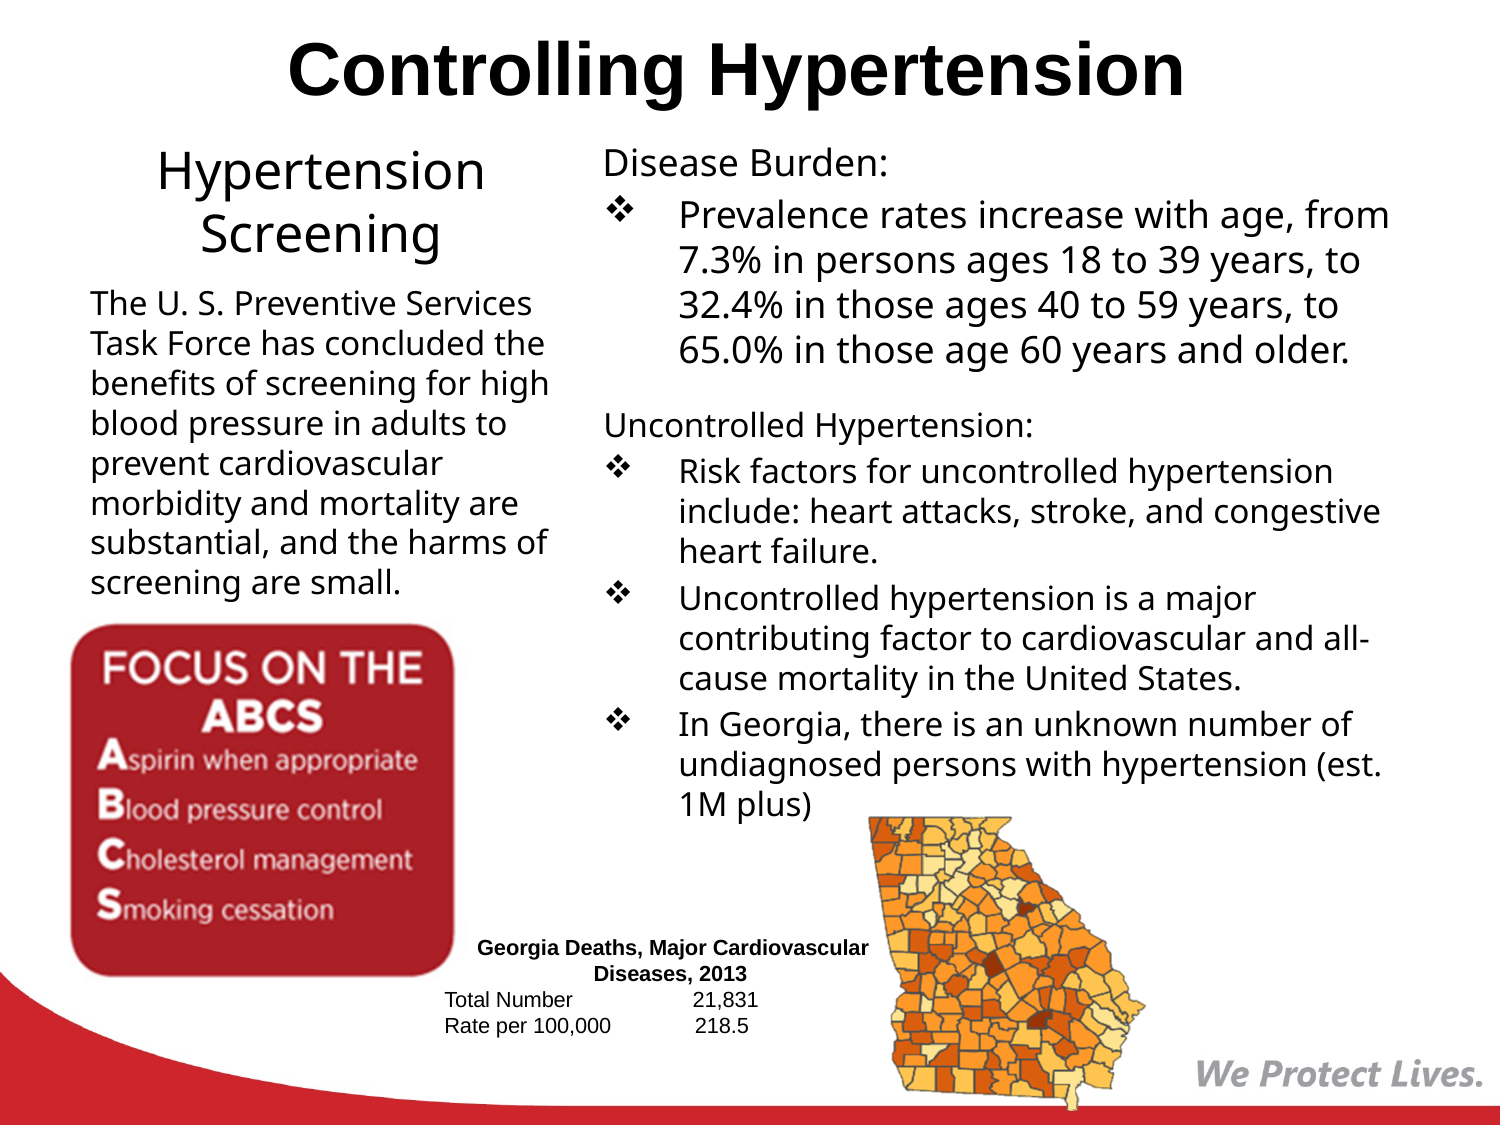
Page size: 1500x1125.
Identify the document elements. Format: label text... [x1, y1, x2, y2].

list Disease Burden: Prevalence rates increase with age, from 7.3% in persons ages 18 to 39 years, to 32.4% in those ages 40 to 59 years, to 65.0% in those age 60 years and older. Uncontrolled Hypertension: Risk factors for uncontrolled hypertension include: heart attacks, stroke, and congestive heart failure. Uncontrolled hypertension is a major contributing factor to cardiovascular and all-cause mortality in the United States. In Georgia, there is an unknown number of undiagnosed persons with hypertension (est. 1M plus) [587, 131, 1426, 1106]
text_box Controlling Hypertension [112, 13, 1363, 118]
text_box Georgia Deaths, Major Cardiovascular Diseases, 2013 Total Number 21,831 Rate per 100,000 218.5 [429, 925, 750, 1046]
picture [0, 0, 1500, 1125]
title Hypertension Screening [75, 119, 569, 275]
list The U. S. Preventive Services Task Force has concluded the benefits of screening for high blood pressure in adults to prevent cardiovascular morbidity and mortality are substantial, and the harms of screening are small. [75, 275, 569, 925]
